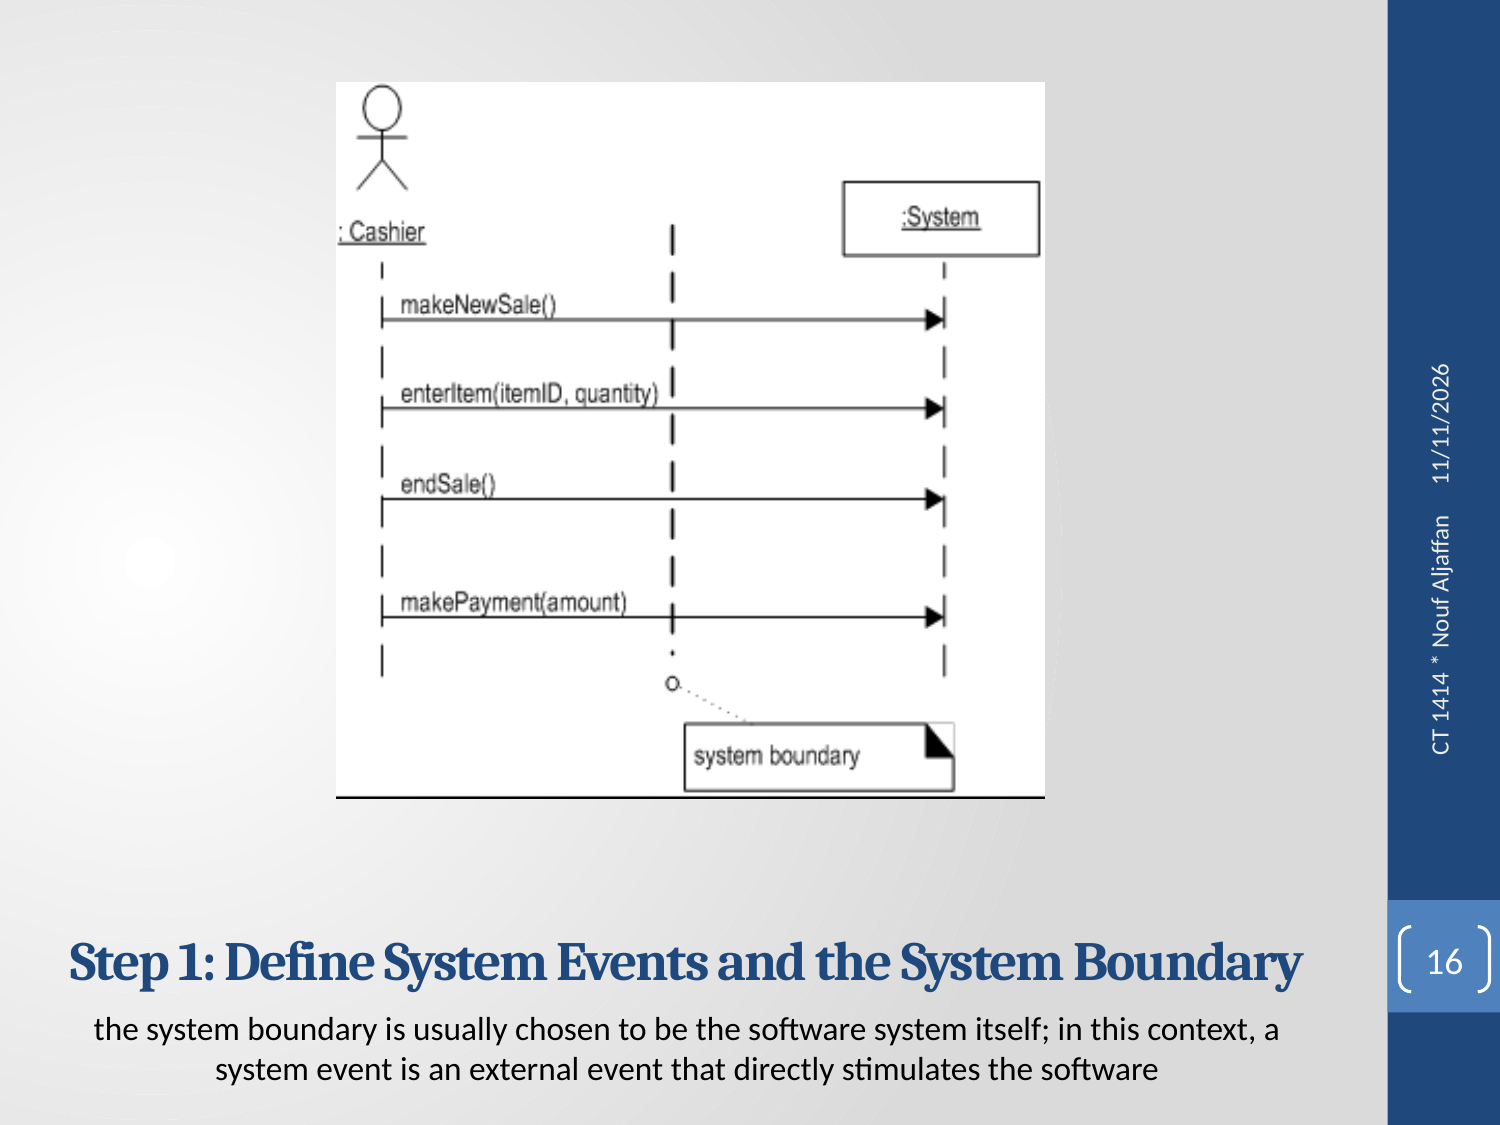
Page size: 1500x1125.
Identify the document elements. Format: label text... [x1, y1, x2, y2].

title Step 1: Define System Events and the System Boundary [50, 901, 1325, 999]
footer CT 1414 * Nouf Aljaffan [1408, 500, 1469, 889]
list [336, 82, 1045, 800]
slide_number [1408, 100, 1469, 500]
slide_number 16 [1397, 925, 1492, 994]
list the system boundary is usually chosen to be the software system itself; in this context, a system event is an external event that directly stimulates the software [50, 999, 1325, 1100]
